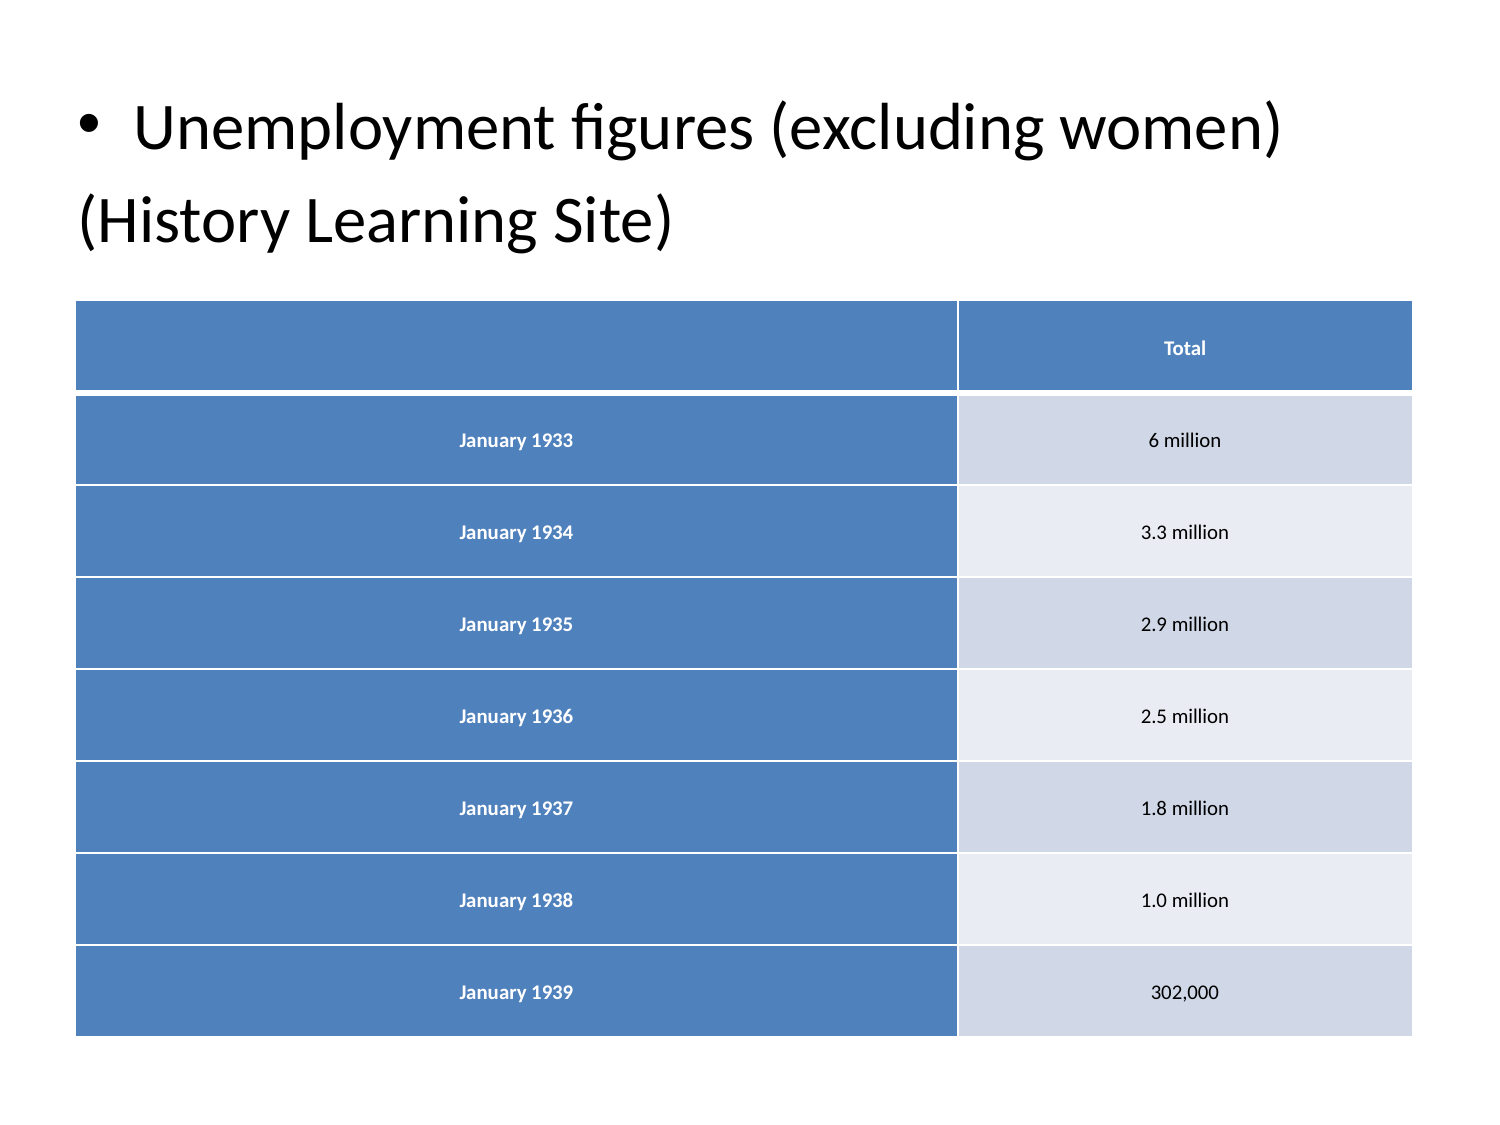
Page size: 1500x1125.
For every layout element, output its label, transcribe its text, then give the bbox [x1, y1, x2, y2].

table_cell 2.5 million [959, 670, 1412, 760]
table_cell 3.3 million [959, 486, 1412, 576]
table_cell 302,000 [959, 946, 1412, 1036]
table_cell 2.9 million [959, 578, 1412, 668]
table_cell January 1934 [76, 486, 957, 576]
table_cell January 1937 [76, 762, 957, 852]
table_cell January 1935 [76, 578, 957, 668]
table_cell January 1936 [76, 670, 957, 760]
table_header Total [959, 301, 1412, 390]
table_cell 1.8 million [959, 762, 1412, 852]
table_cell January 1933 [76, 396, 957, 484]
table_cell 6 million [959, 396, 1412, 484]
table_header [76, 301, 957, 390]
list Unemployment figures (excluding women) (History Learning Site) [62, 75, 1413, 818]
table_cell 1.0 million [959, 854, 1412, 944]
table_cell January 1938 [76, 854, 957, 944]
table_cell January 1939 [76, 946, 957, 1036]
